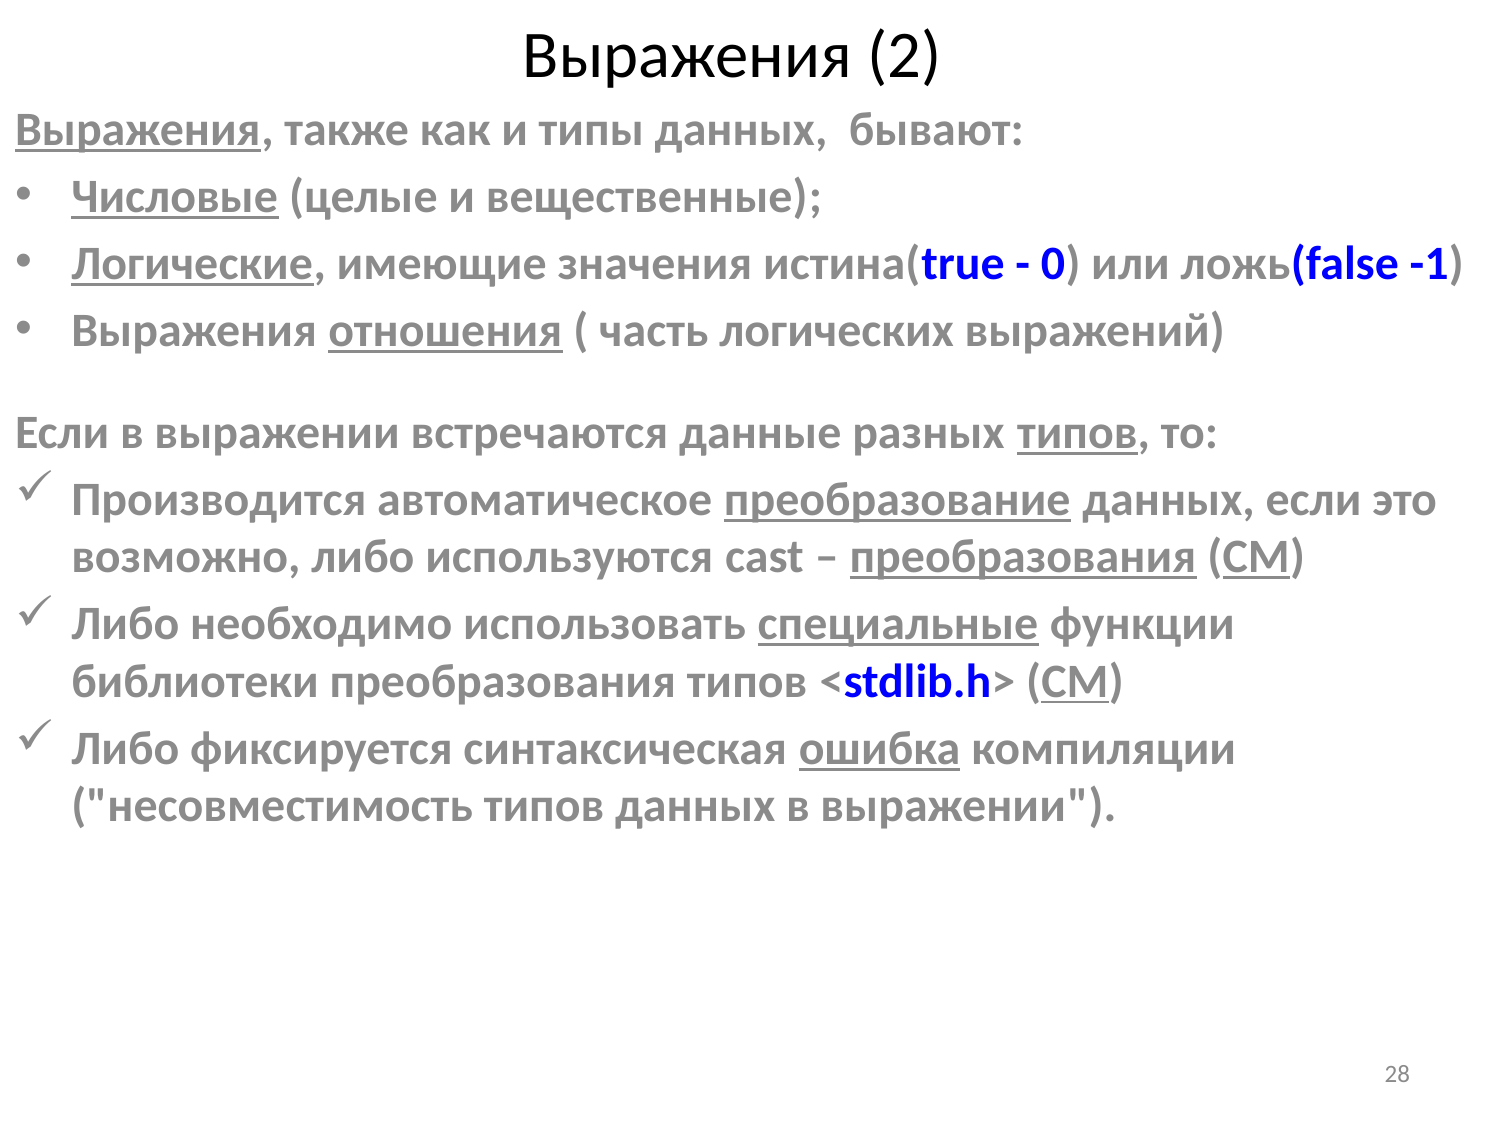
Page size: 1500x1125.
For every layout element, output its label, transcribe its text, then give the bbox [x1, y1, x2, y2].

title Выражения (2) [159, 0, 1306, 89]
slide_number 28 [1074, 1042, 1425, 1103]
text_box Выражения, также как и типы данных, бывают: Числовые (целые и вещественные); Логические, имеющие значения истина(true - 0) или ложь(false -1) Выражения отношения ( часть логических выражений) Если в выражении встречаются данные разных типов, то: Производится автоматическое преобразование данных, если это возможно, либо используются cast – преобразования (СМ) Либо необходимо использовать специальные функции библиотеки преобразования типов <stdlib.h> (СМ) Либо фиксируется синтаксическая ошибка компиляции ("несовместимость типов данных в выражении"). [0, 89, 1495, 1035]
